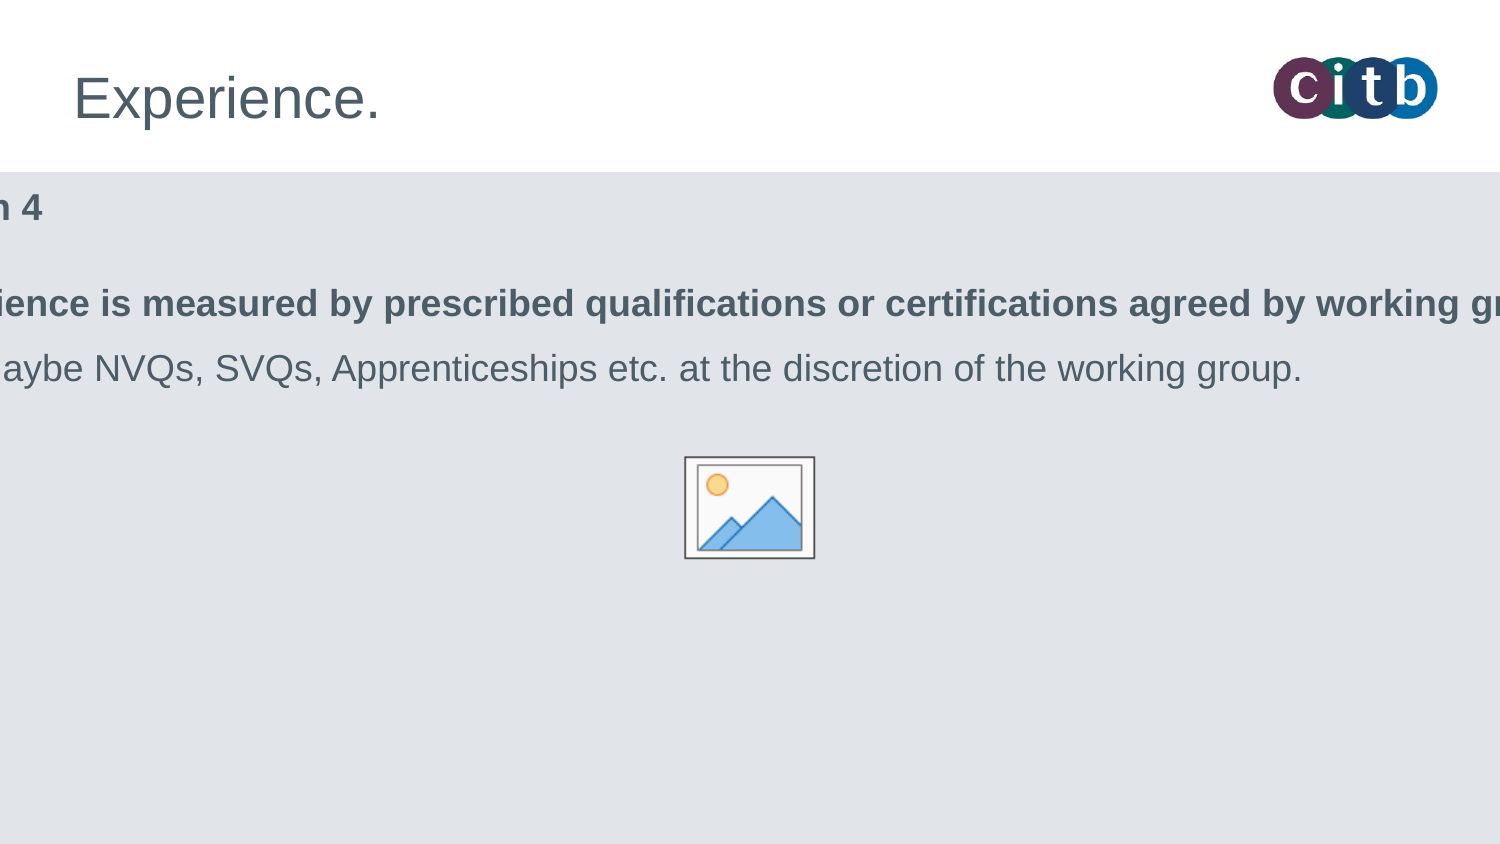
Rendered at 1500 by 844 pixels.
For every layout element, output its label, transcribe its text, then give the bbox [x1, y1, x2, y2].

picture [0, 172, 1500, 844]
title Experience. [59, 47, 1446, 130]
